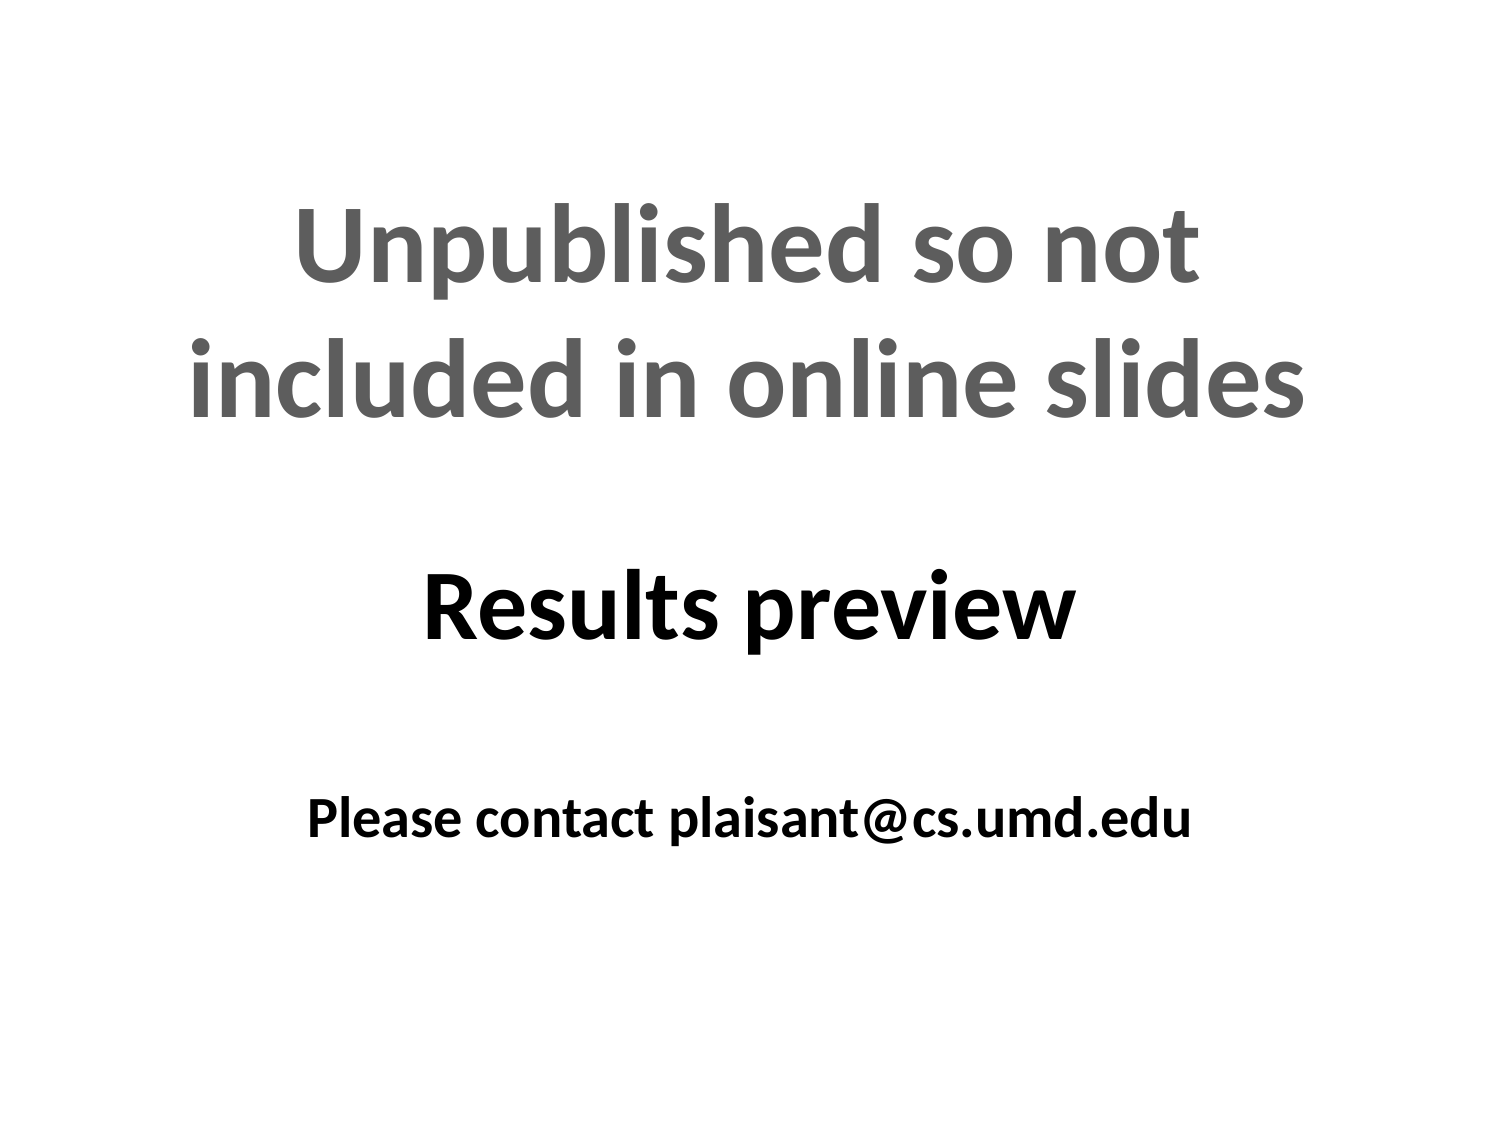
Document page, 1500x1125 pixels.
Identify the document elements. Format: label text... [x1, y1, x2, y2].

text_box Unpublished so not included in online slides [156, 162, 1340, 518]
text_box Results preview Please contact plaisant@cs.umd.edu [292, 532, 1208, 857]
